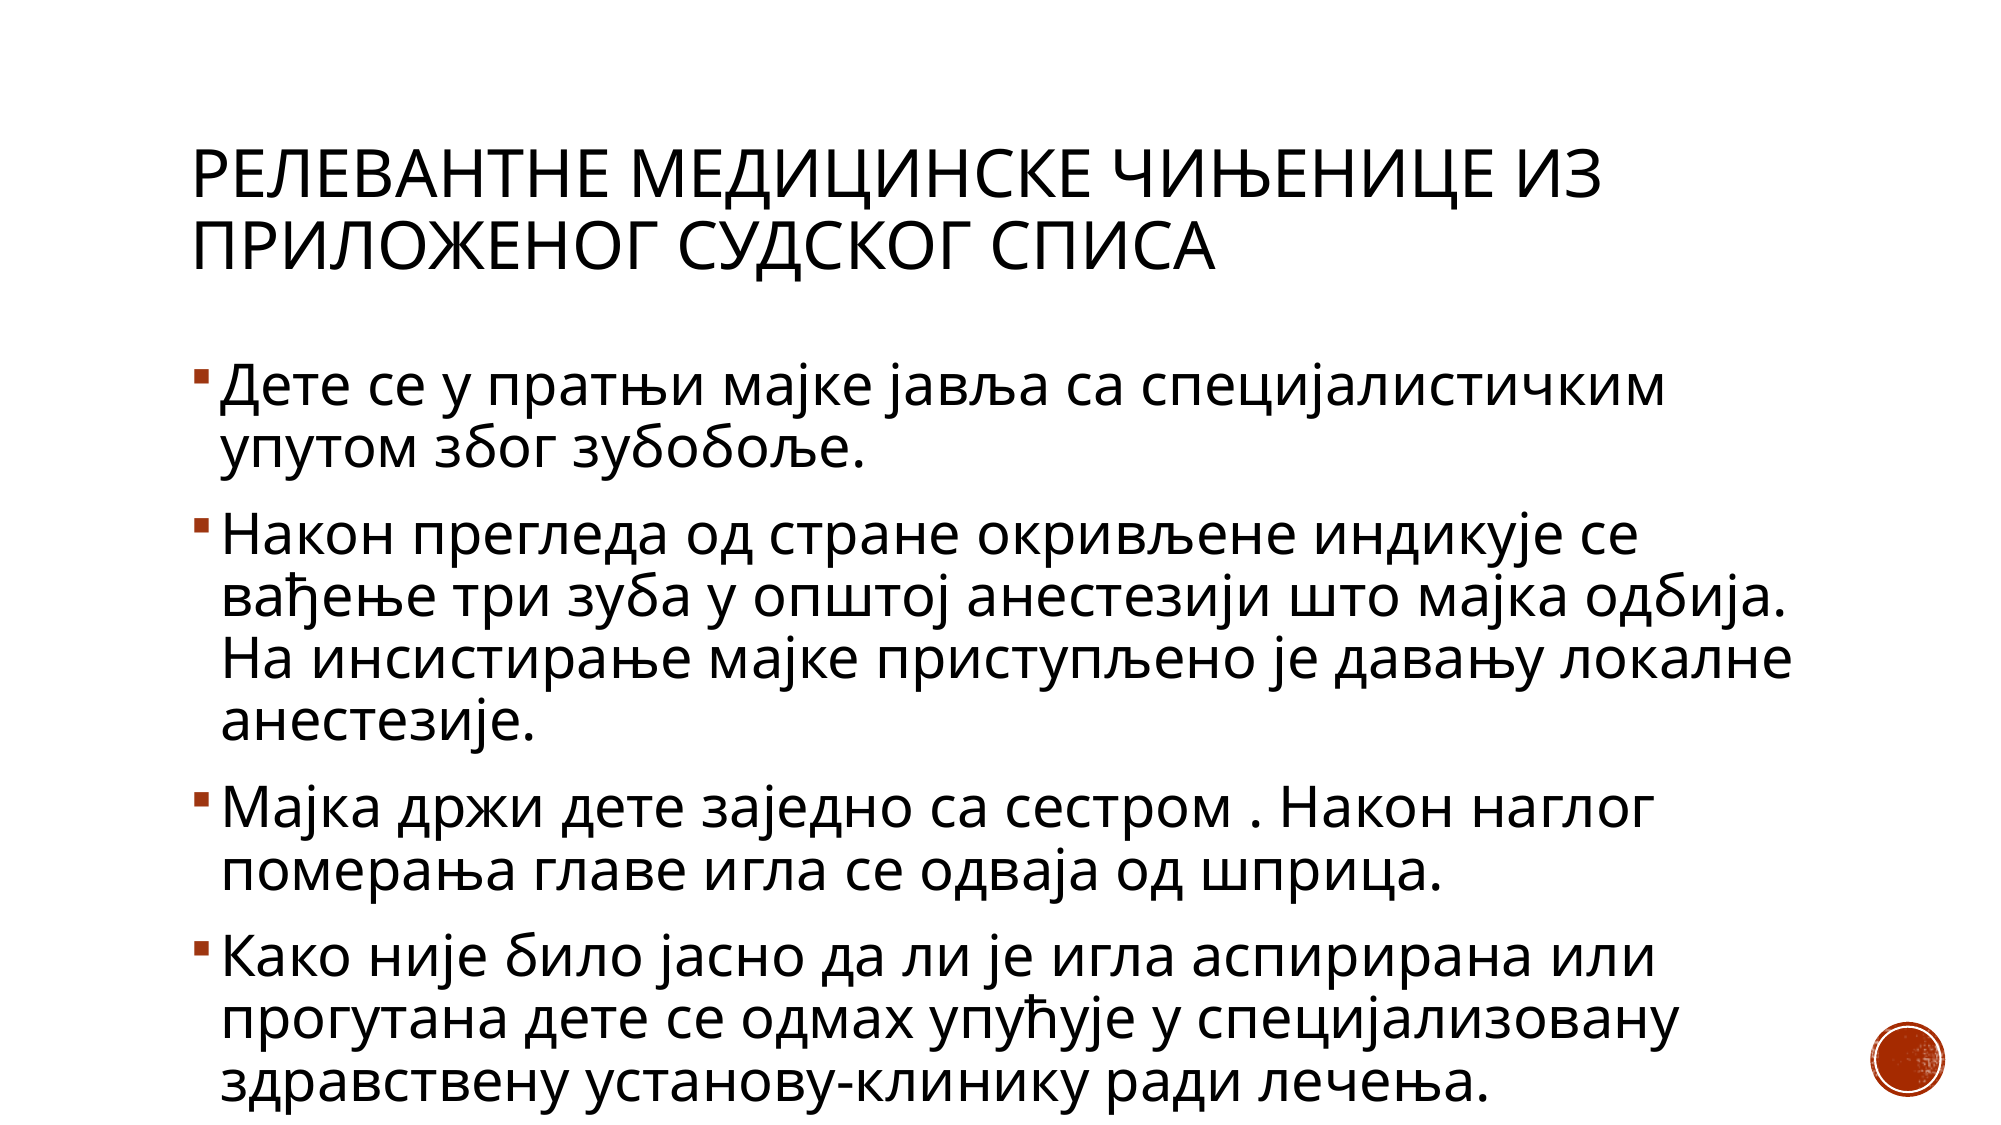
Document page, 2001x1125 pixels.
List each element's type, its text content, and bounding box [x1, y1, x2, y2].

list Дете се у пратњи мајке јавља са специјалистичким упутом због зубобоље. Након прегледа од стране окривљене индикује се вађење три зуба у општој анестезији што мајка одбија. На инсистирање мајке приступљено је давању локалне анестезије. Мајка држи дете заједно са сестром . Након наглог померања главе игла се одваја од шприца. Како није било јасно да ли је игла аспирирана или прогутана дете се одмах упућује у специјализовану здравствену установу-клинику ради лечења. [175, 348, 1826, 1125]
title Релевантне медицинске чињенице из приложеног судског списа [175, 79, 1826, 344]
